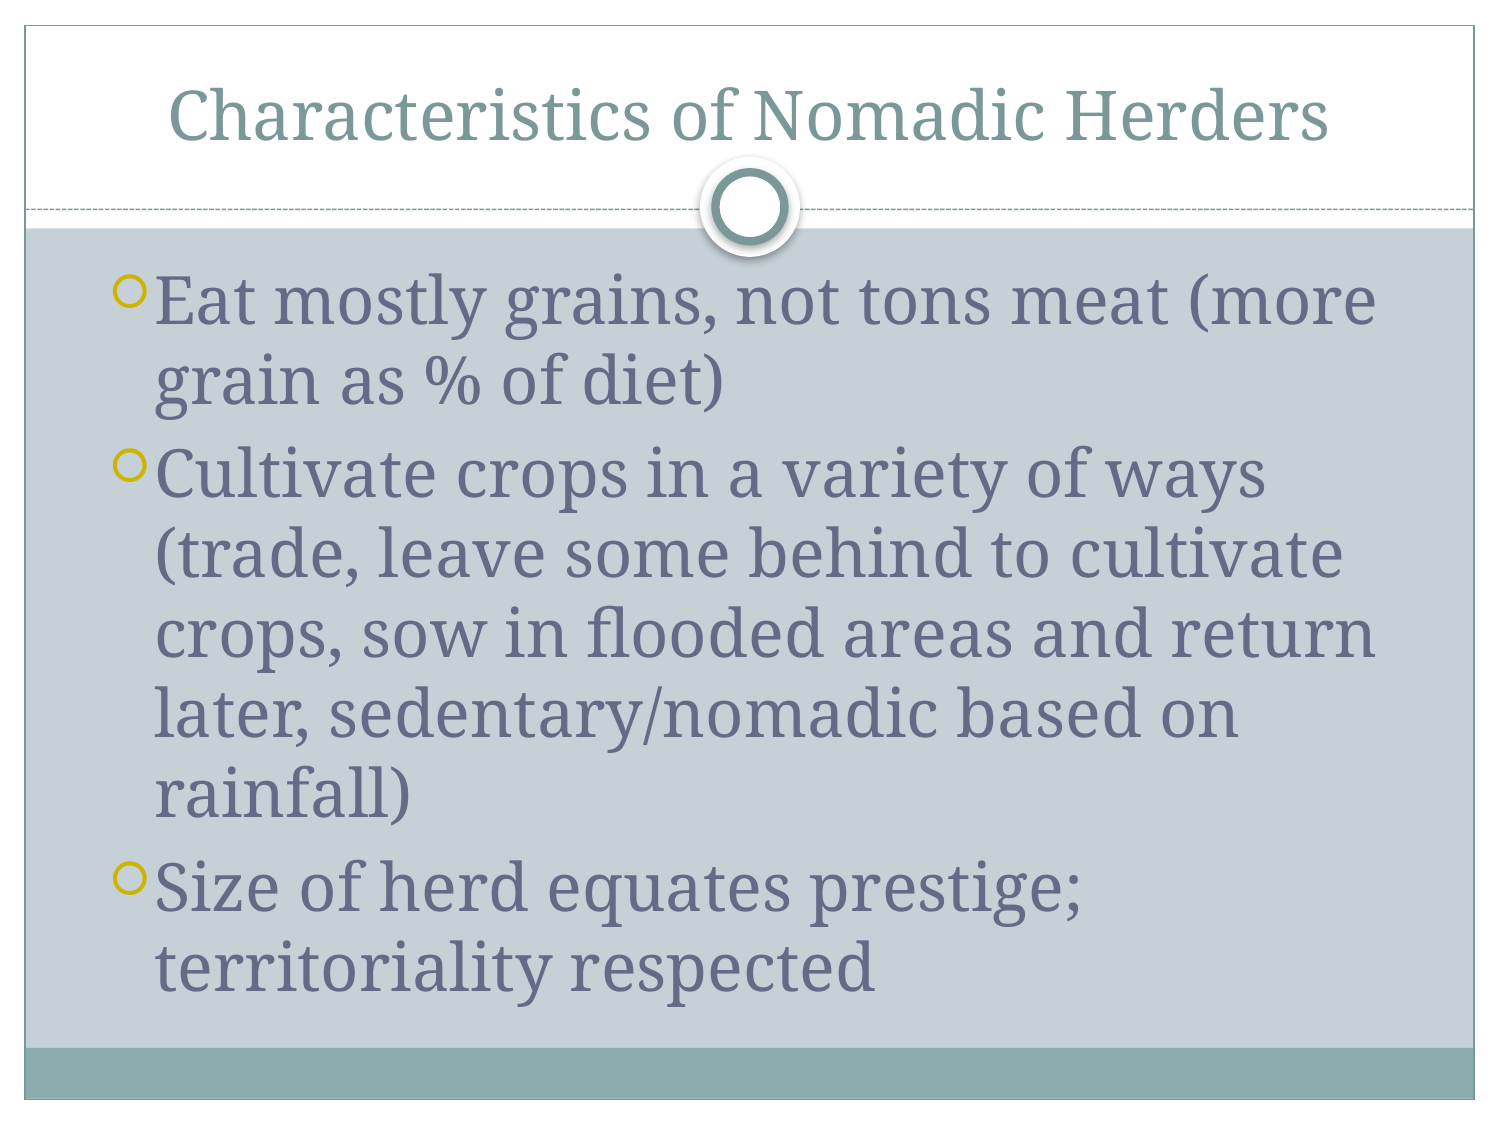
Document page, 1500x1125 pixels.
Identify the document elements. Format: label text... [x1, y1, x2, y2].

title Characteristics of Nomadic Herders [49, 37, 1450, 162]
list Eat mostly grains, not tons meat (more grain as % of diet) Cultivate crops in a variety of ways (trade, leave some behind to cultivate crops, sow in flooded areas and return later, sedentary/nomadic based on rainfall) Size of herd equates prestige; territoriality respected [49, 250, 1445, 1001]
